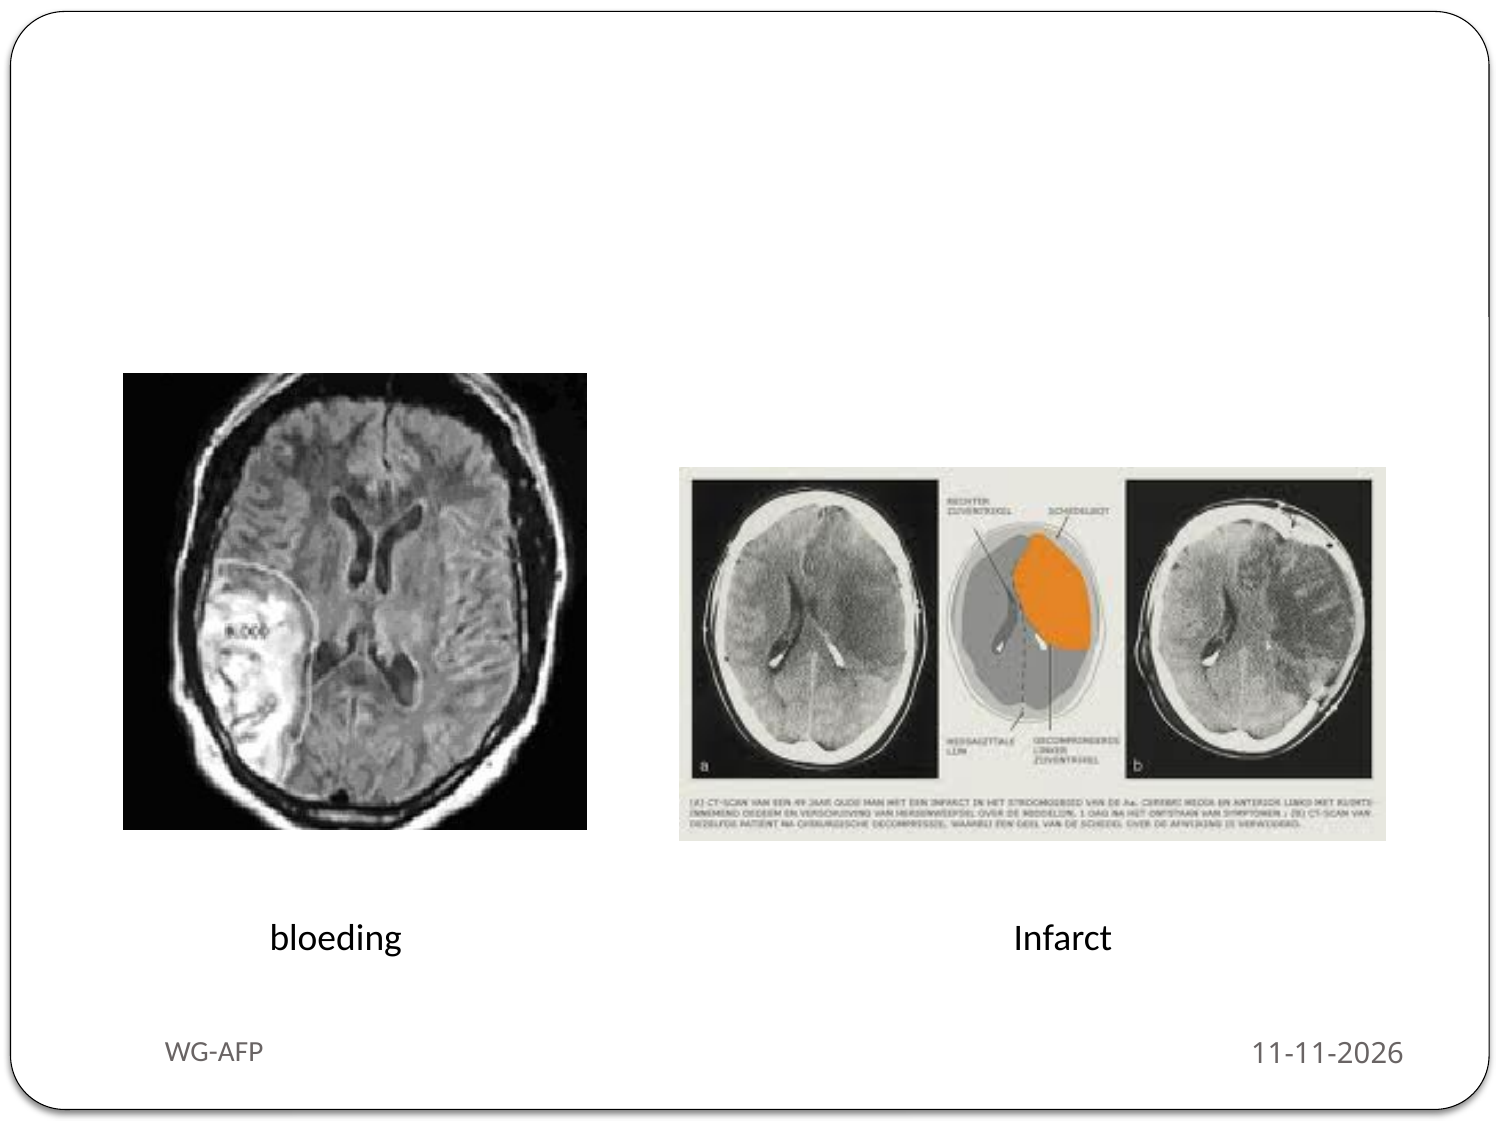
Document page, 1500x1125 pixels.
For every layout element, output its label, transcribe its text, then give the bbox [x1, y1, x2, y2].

text_box bloeding [254, 905, 418, 965]
picture [678, 467, 1387, 842]
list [123, 373, 587, 830]
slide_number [1012, 1015, 1419, 1094]
footer WG-AFP [150, 1012, 800, 1088]
text_box Infarct [998, 905, 1127, 966]
